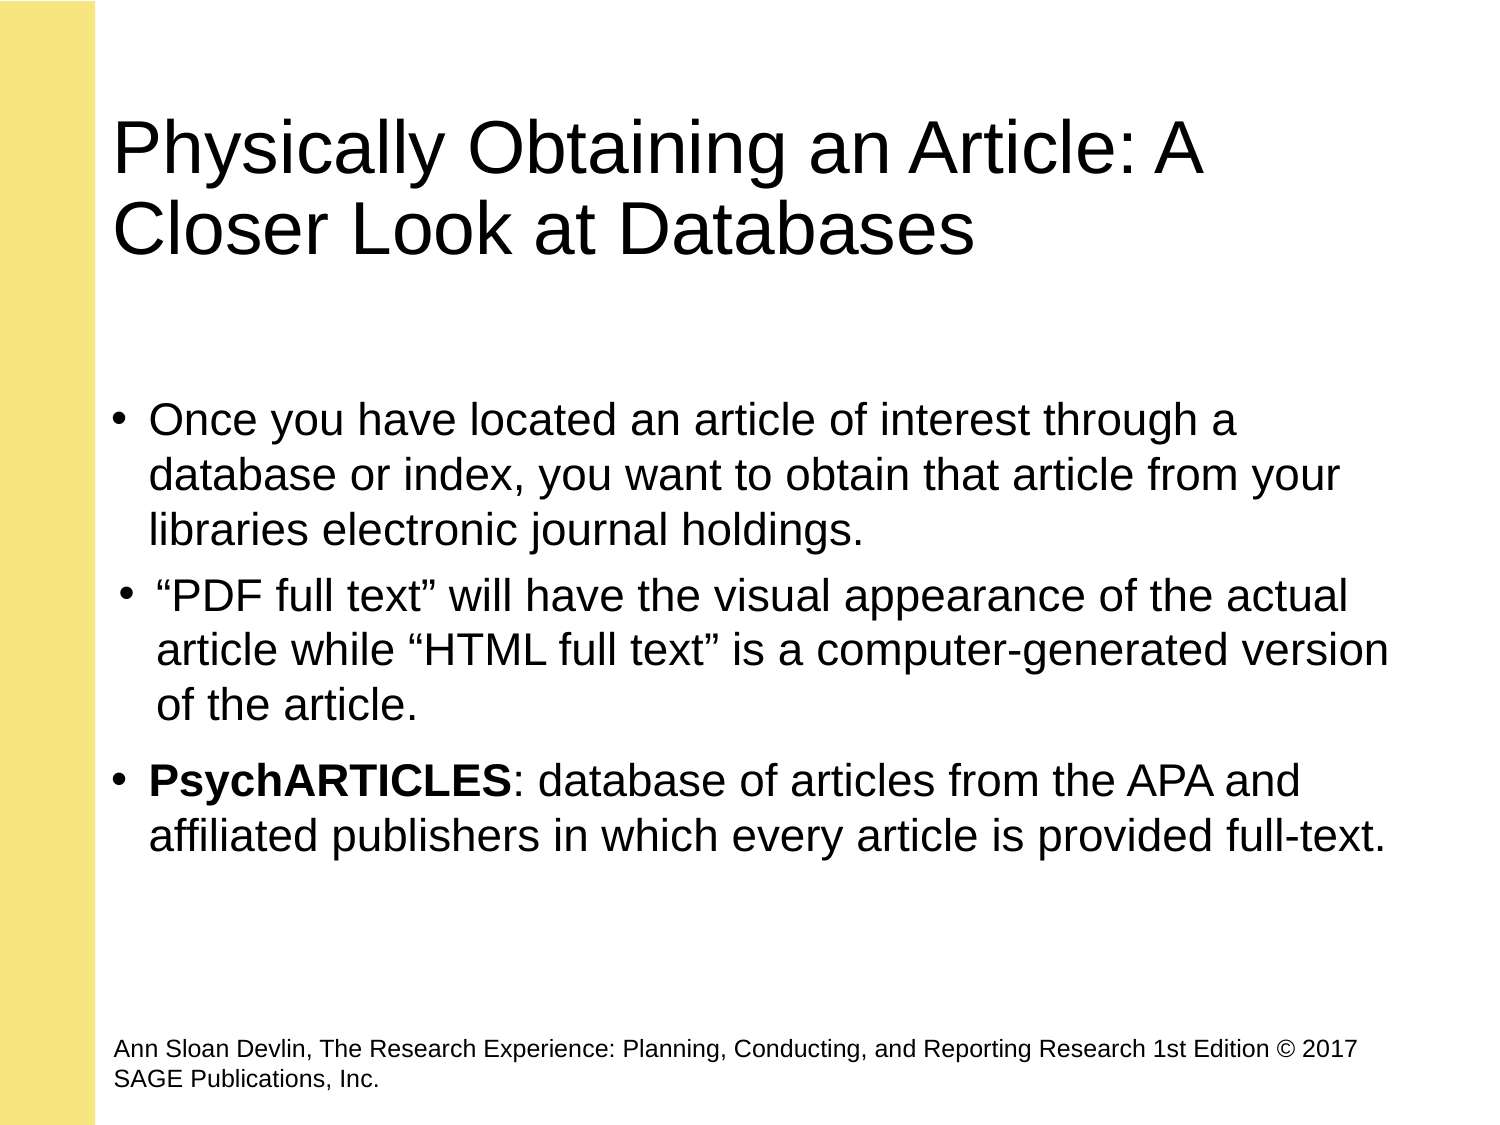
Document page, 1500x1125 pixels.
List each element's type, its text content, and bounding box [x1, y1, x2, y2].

list Once you have located an article of interest through a database or index, you want to obtain that article from your libraries electronic journal holdings. “PDF full text” will have the visual appearance of the actual article while “HTML full text” is a computer-generated version of the article. PsychARTICLES: database of articles from the APA and affiliated publishers in which every article is provided full-text. [96, 382, 1418, 902]
title Physically Obtaining an Article: A Closer Look at Databases [97, 103, 1392, 277]
picture [0, 1, 96, 1125]
